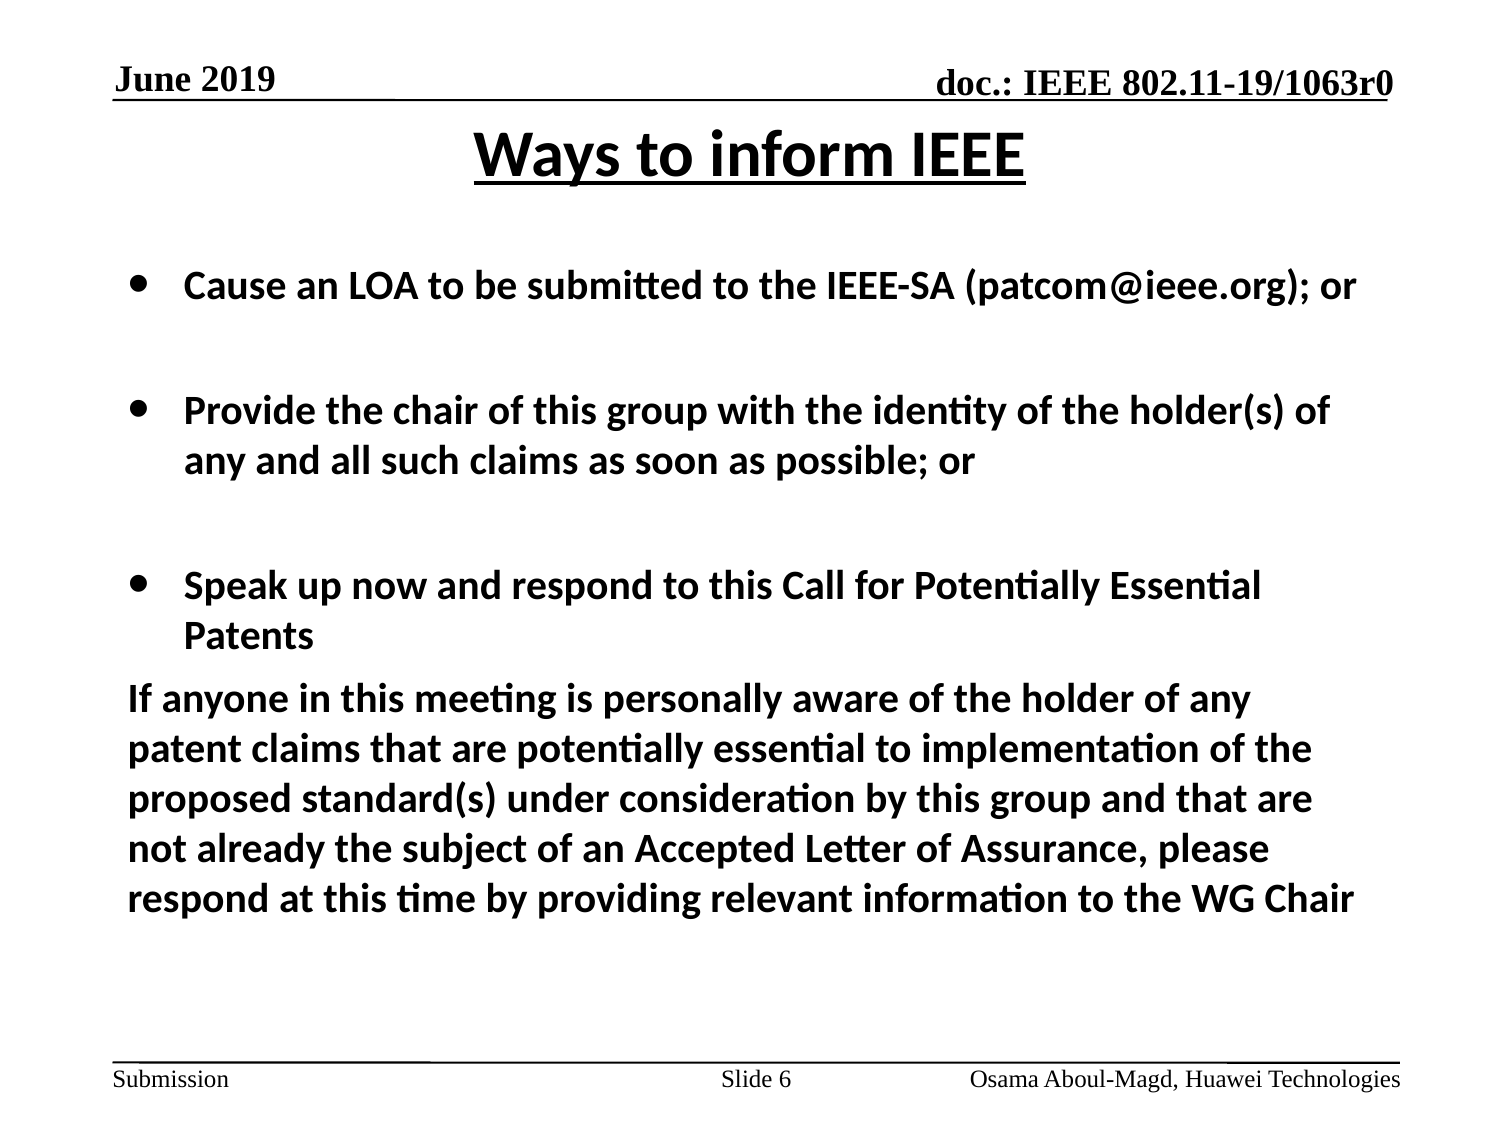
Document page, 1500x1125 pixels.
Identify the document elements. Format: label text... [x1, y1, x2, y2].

footer Osama Aboul-Magd, Huawei Technologies [878, 1061, 1402, 1093]
list Cause an LOA to be submitted to the IEEE-SA (patcom@ieee.org); or Provide the chair of this group with the identity of the holder(s) of any and all such claims as soon as possible; or Speak up now and respond to this Call for Potentially Essential Patents If anyone in this meeting is personally aware of the holder of any patent claims that are potentially essential to implementation of the proposed standard(s) under consideration by this group and that are not already the subject of an Accepted Letter of Assurance, please respond at this time by providing relevant information to the WG Chair [112, 250, 1388, 926]
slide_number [114, 54, 423, 100]
slide_number Slide 6 [712, 1061, 800, 1123]
title Ways to inform IEEE [112, 112, 1388, 188]
